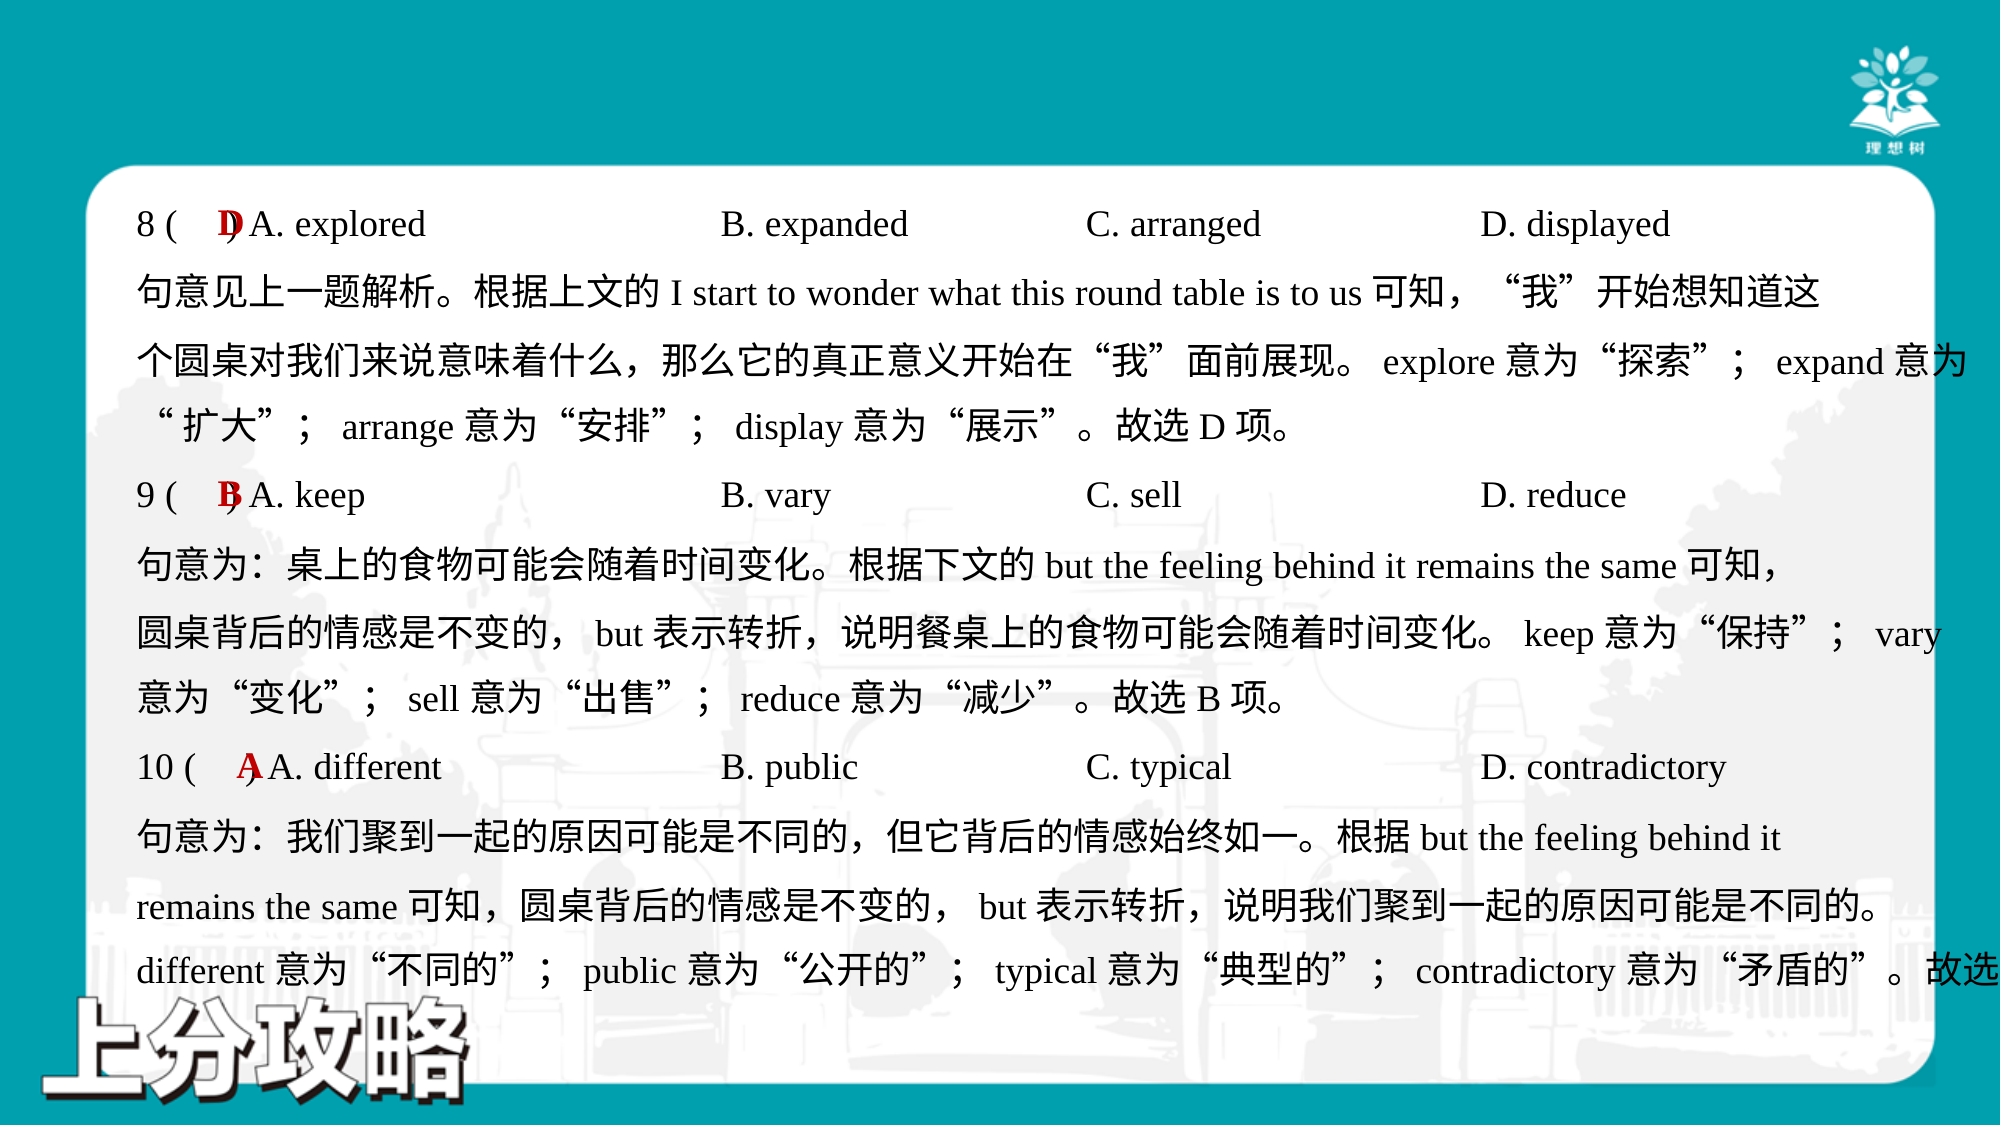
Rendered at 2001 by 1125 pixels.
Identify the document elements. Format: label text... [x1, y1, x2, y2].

text_box 句意见上一题解析。根据上文的I start to wonder what this round table is to us可知，“我”开始想知道这 个圆桌对我们来说意味着什么，那么它的真正意义开始在“我”面前展现。explore意为“探索”；expand意为 “扩大”；arrange意为“安排”；display意为“展示”。故选D项。 [136, 244, 1865, 441]
text_box 10 ( ) A. different B. public C. typical D. contradictory [278, 720, 1865, 780]
text_box D [204, 176, 259, 236]
text_box 句意为：桌上的食物可能会随着时间变化。根据下文的but the feeling behind it remains the same可知， 圆桌背后的情感是不变的，but表示转折，说明餐桌上的食物可能会随着时间变化。keep意为“保持”；vary 意为“变化”；sell意为“出售”；reduce意为“减少”。故选B项。 [136, 516, 1865, 713]
text_box A [222, 719, 278, 780]
text_box 8 ( ) A. explored B. expanded C. arranged D. displayed [136, 176, 1865, 237]
text_box 10 ( ) A. different B. public C. typical D. contradictory [136, 720, 222, 780]
text_box B [204, 447, 257, 507]
text_box 句意为：我们聚到一起的原因可能是不同的，但它背后的情感始终如一。根据but the feeling behind it remains the same可知，圆桌背后的情感是不变的，but表示转折，说明我们聚到一起的原因可能是不同的。 different意为“不同的”；public意为“公开的”；typical意为“典型的”；contradictory意为“矛盾的”。故选A项。 [136, 789, 1865, 985]
picture [0, 0, 2000, 1125]
text_box 9 ( ) A. keep B. vary C. sell D. reduce [257, 447, 1865, 507]
text_box 9 ( ) A. keep B. vary C. sell D. reduce [136, 447, 204, 507]
